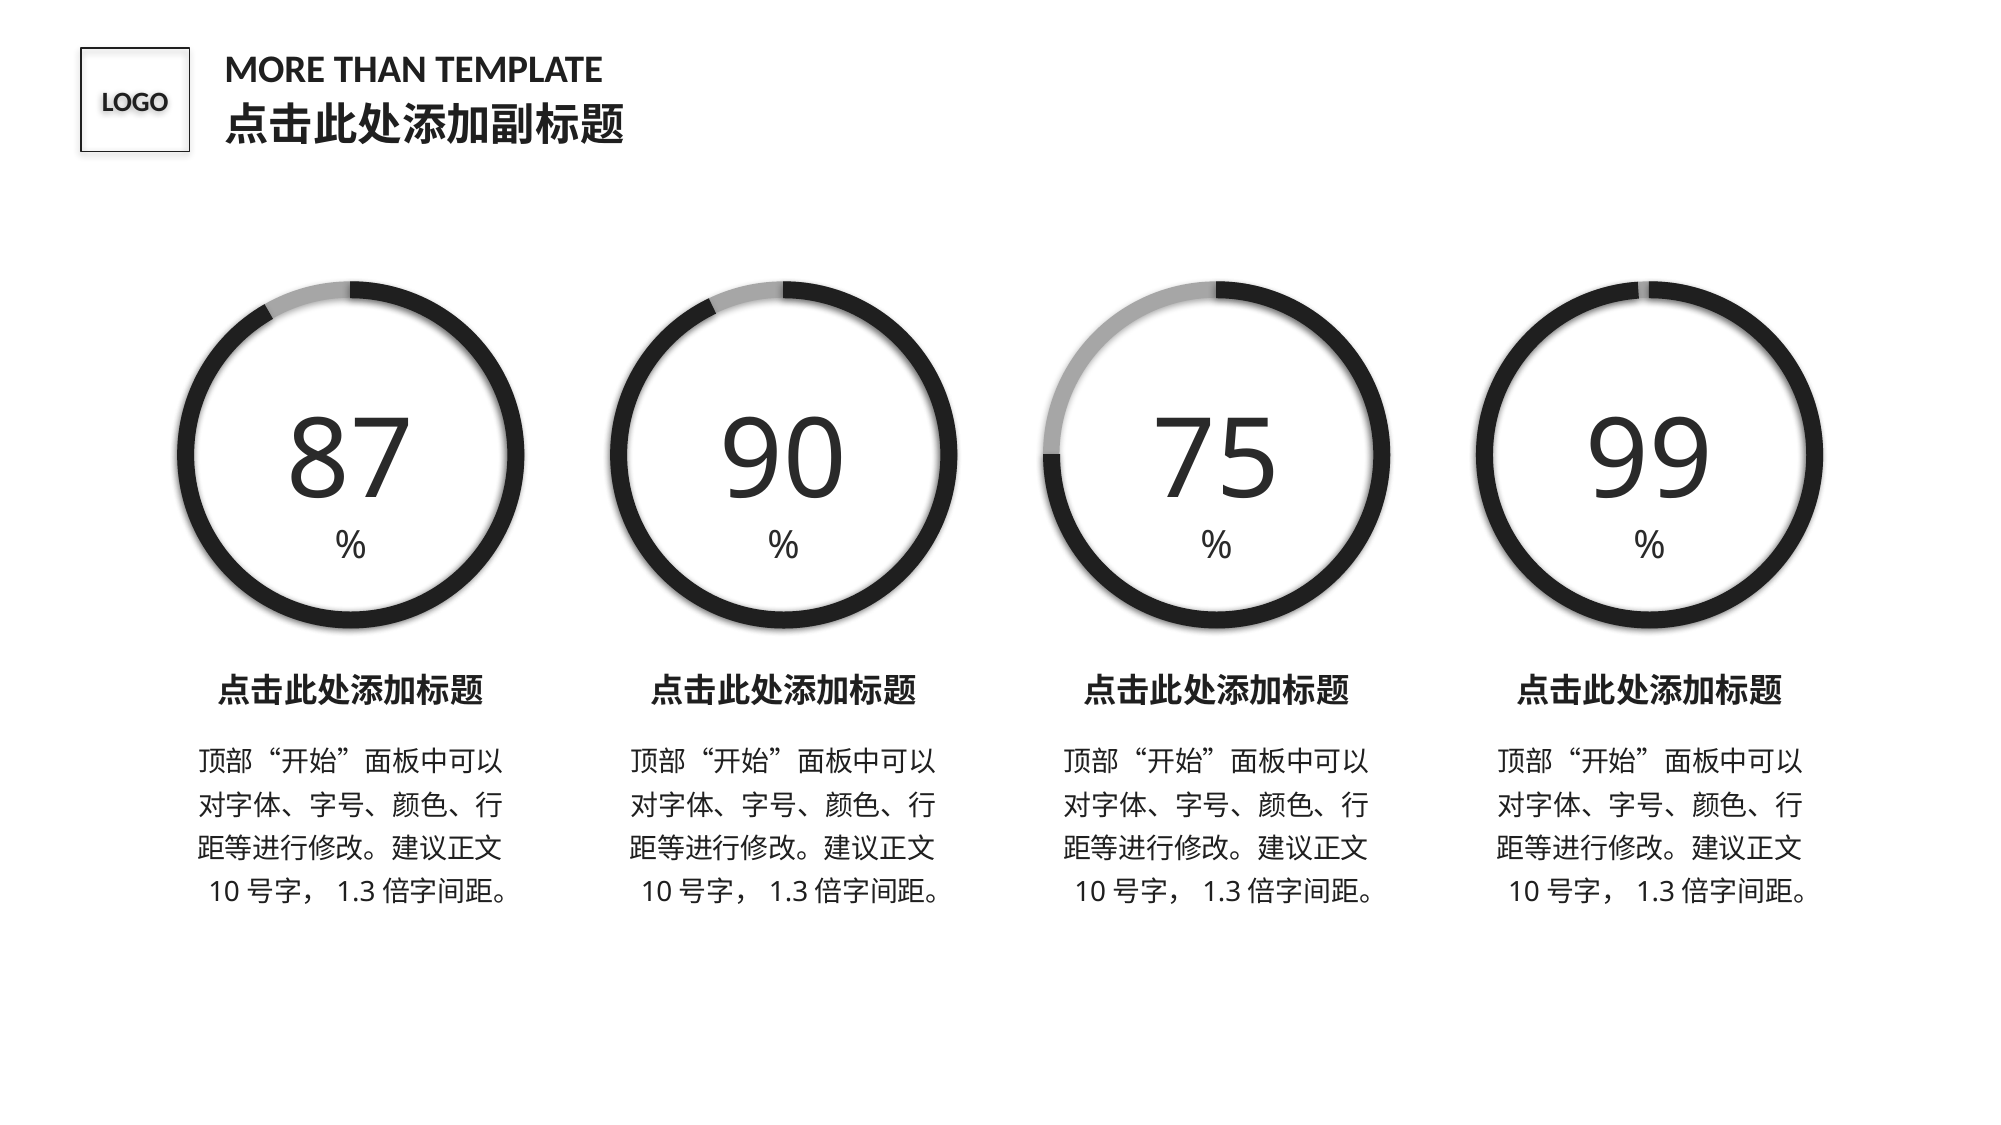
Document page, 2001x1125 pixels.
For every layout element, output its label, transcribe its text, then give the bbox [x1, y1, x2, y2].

text_box 顶部“开始”面板中可以对字体、字号、颜色、行距等进行修改。建议正文10号字，1.3倍字间距。 [1476, 723, 1824, 918]
text_box 90% [685, 375, 882, 576]
text_box 顶部“开始”面板中可以对字体、字号、颜色、行距等进行修改。建议正文10号字，1.3倍字间距。 [177, 723, 525, 918]
text_box 顶部“开始”面板中可以对字体、字号、颜色、行距等进行修改。建议正文10号字，1.3倍字间距。 [609, 723, 957, 918]
text_box 点击此处添加标题 [1476, 659, 1823, 719]
text_box 99% [1551, 375, 1748, 576]
text_box [1475, 280, 1824, 630]
text_box 87% [252, 375, 449, 576]
text_box 点击此处添加标题 [177, 659, 525, 719]
text_box 点击此处添加标题 [610, 659, 957, 719]
text_box 75% [1118, 375, 1315, 576]
text_box [609, 280, 959, 630]
text_box [1042, 280, 1392, 630]
text_box [1042, 280, 1215, 453]
text_box LOGO [80, 47, 190, 152]
text_box MORE THAN TEMPLATE 点击此处添加副标题 [204, 29, 677, 159]
text_box 顶部“开始”面板中可以对字体、字号、颜色、行距等进行修改。建议正文10号字，1.3倍字间距。 [1043, 723, 1391, 918]
text_box 点击此处添加标题 [1043, 659, 1390, 719]
text_box [265, 280, 349, 318]
text_box [176, 280, 526, 630]
text_box [709, 280, 782, 313]
